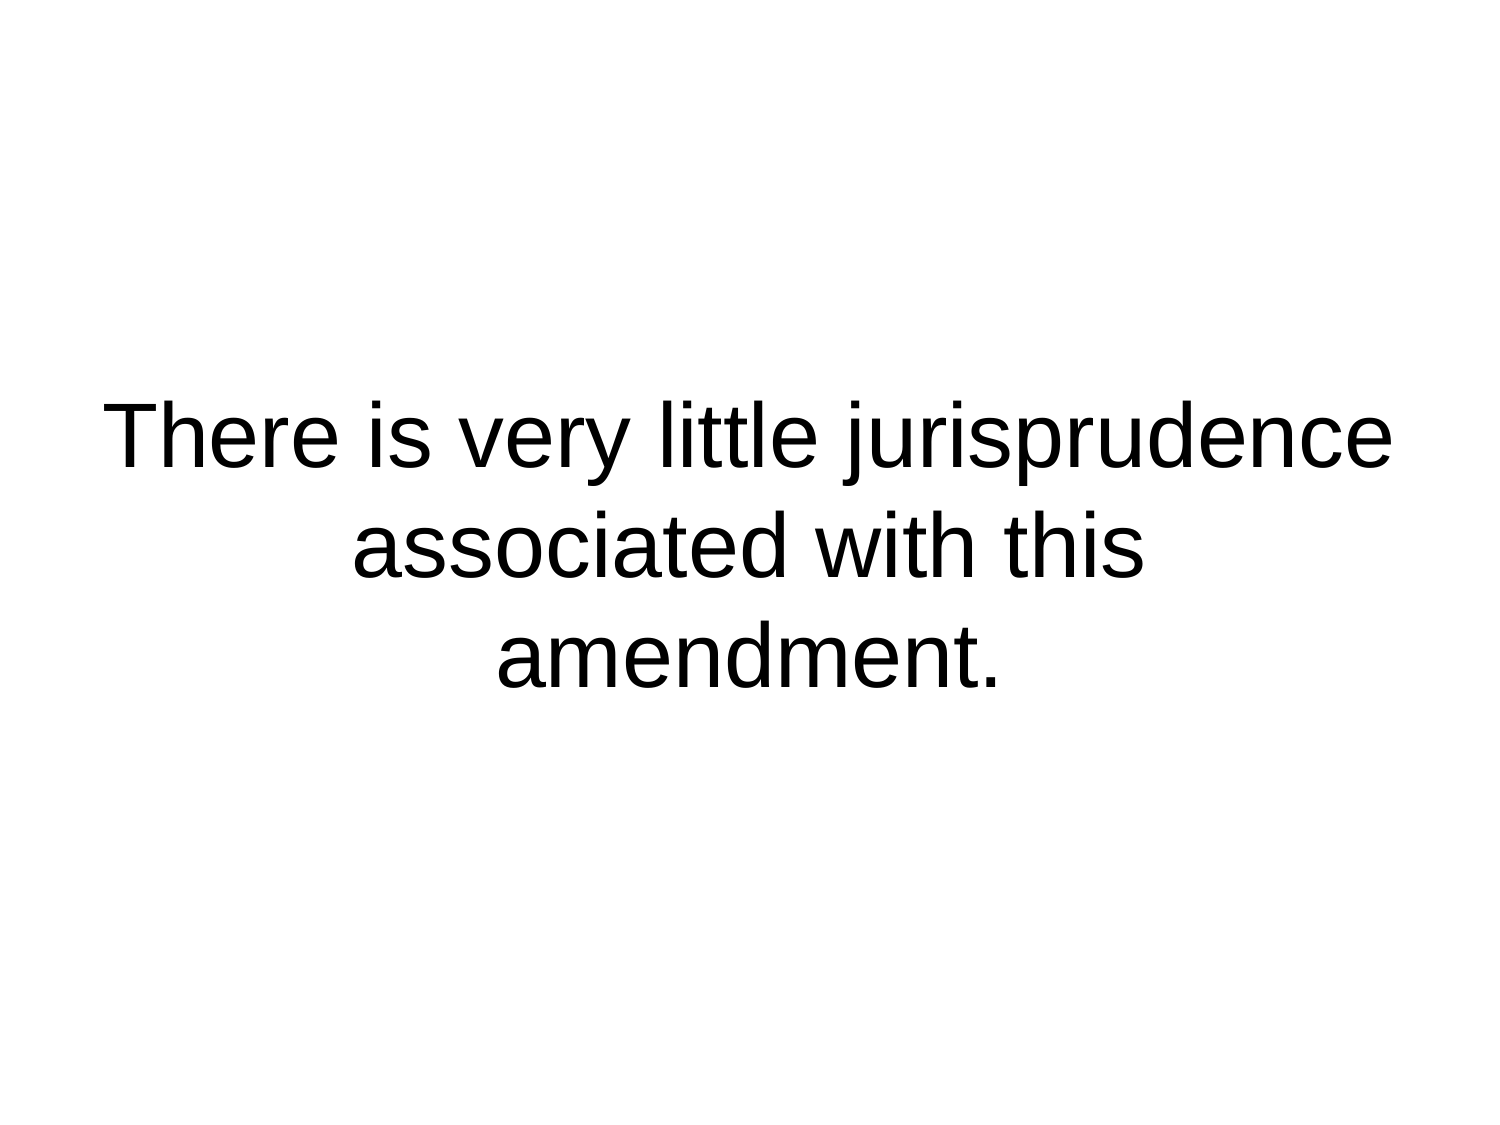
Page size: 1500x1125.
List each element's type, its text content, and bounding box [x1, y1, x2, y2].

title There is very little jurisprudence associated with this amendment. [74, 44, 1426, 1038]
